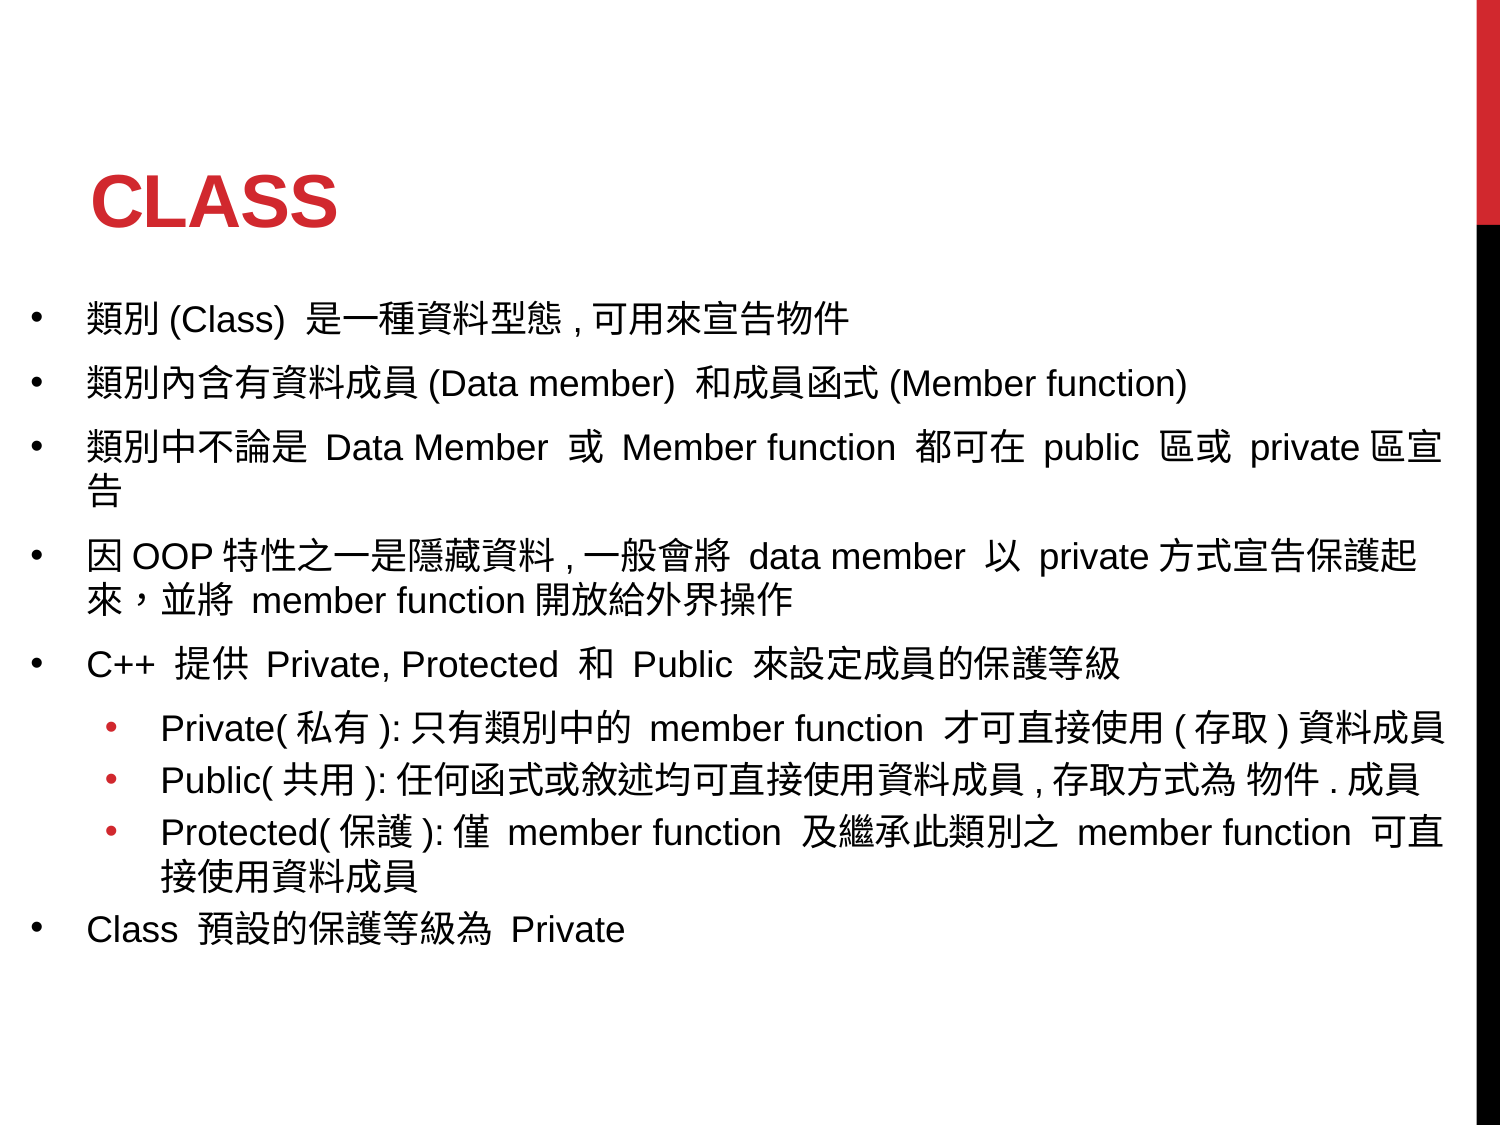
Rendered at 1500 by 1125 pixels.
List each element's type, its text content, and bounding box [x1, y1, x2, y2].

list 類別(Class) 是一種資料型態,可用來宣告物件 類別內含有資料成員(Data member) 和成員函式(Member function) 類別中不論是 Data Member 或 Member function 都可在 public 區或 private區宣告 因OOP特性之一是隱藏資料,一般會將 data member 以 private方式宣告保護起來，並將 member function開放給外界操作 C++ 提供 Private, Protected 和 Public 來設定成員的保護等級 Private(私有):只有類別中的 member function 才可直接使用(存取)資料成員 Public(共用):任何函式或敘述均可直接使用資料成員,存取方式為 物件.成員 Protected(保護):僅 member function 及繼承此類別之 member function 可直接使用資料成員 Class 預設的保護等級為 Private [15, 287, 1465, 1005]
title Class [75, 25, 1025, 250]
